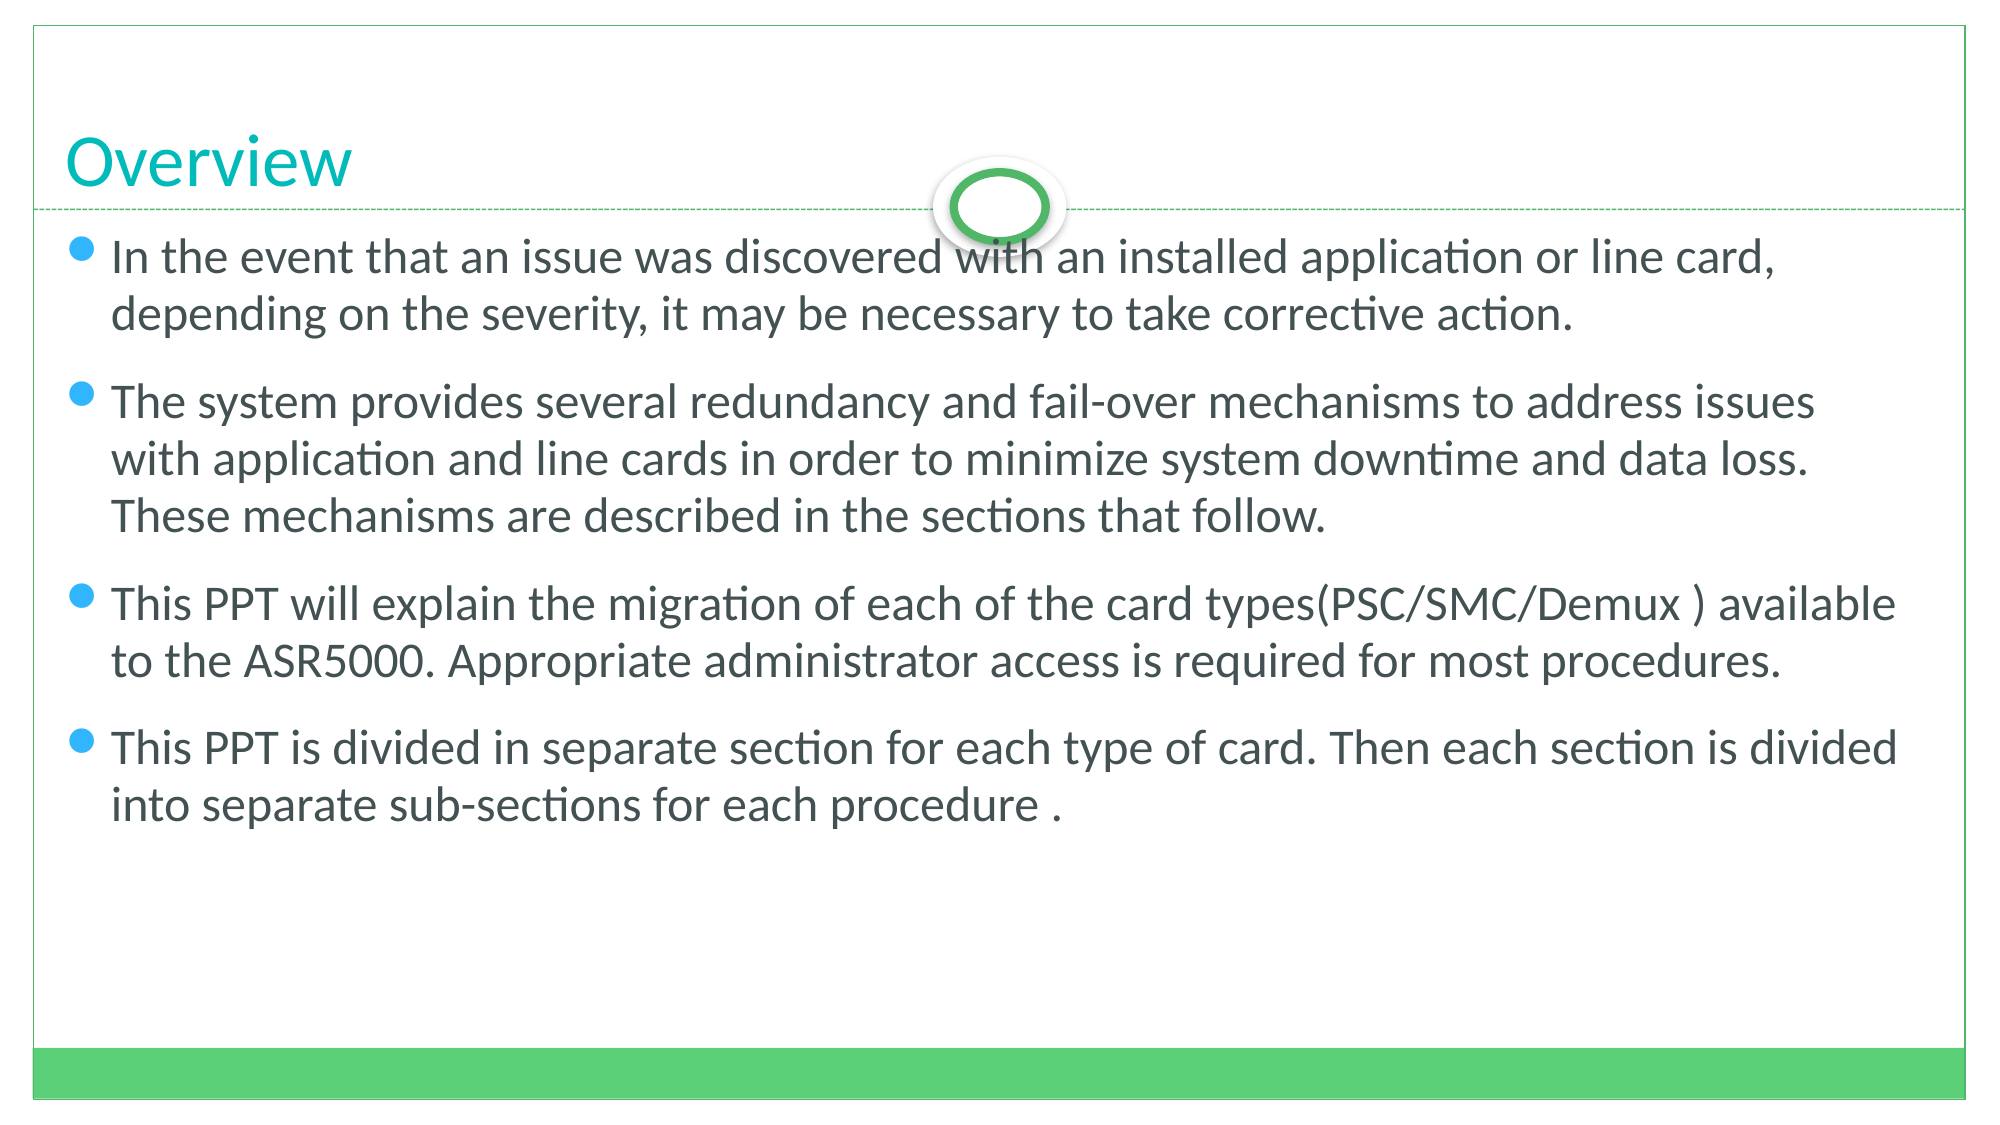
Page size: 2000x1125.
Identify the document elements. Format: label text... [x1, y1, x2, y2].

title Overview [50, 70, 1927, 209]
list In the event that an issue was discovered with an installed application or line card, depending on the severity, it may be necessary to take corrective action. The system provides several redundancy and fail-over mechanisms to address issues with application and line cards in order to minimize system downtime and data loss. These mechanisms are described in the sections that follow. This PPT will explain the migration of each of the card types(PSC/SMC/Demux ) available to the ASR5000. Appropriate administrator access is required for most procedures. This PPT is divided in separate section for each type of card. Then each section is divided into separate sub-sections for each procedure . [51, 220, 1926, 1035]
